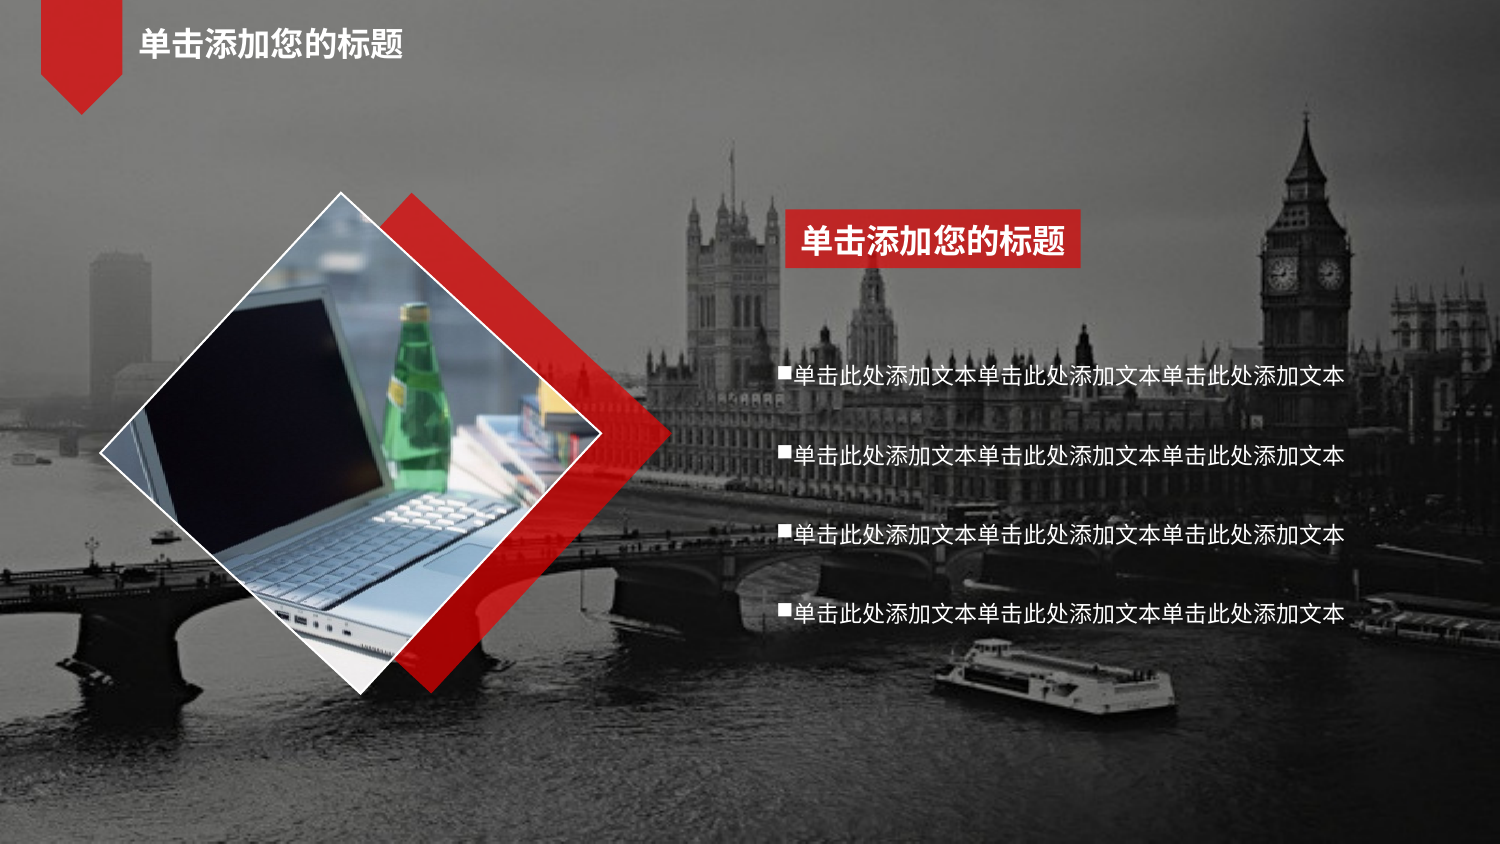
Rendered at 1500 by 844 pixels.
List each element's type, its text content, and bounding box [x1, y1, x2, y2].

text_box 单击此处添加文本单击此处添加文本单击此处添加文本 单击此处添加文本单击此处添加文本单击此处添加文本 单击此处添加文本单击此处添加文本单击此处添加文本 单击此处添加文本单击此处添加文本单击此处添加文本 [761, 342, 1400, 714]
text_box [379, 191, 674, 695]
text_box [41, 0, 438, 115]
picture [0, 0, 1500, 844]
text_box [98, 191, 603, 696]
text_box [785, 209, 1100, 269]
